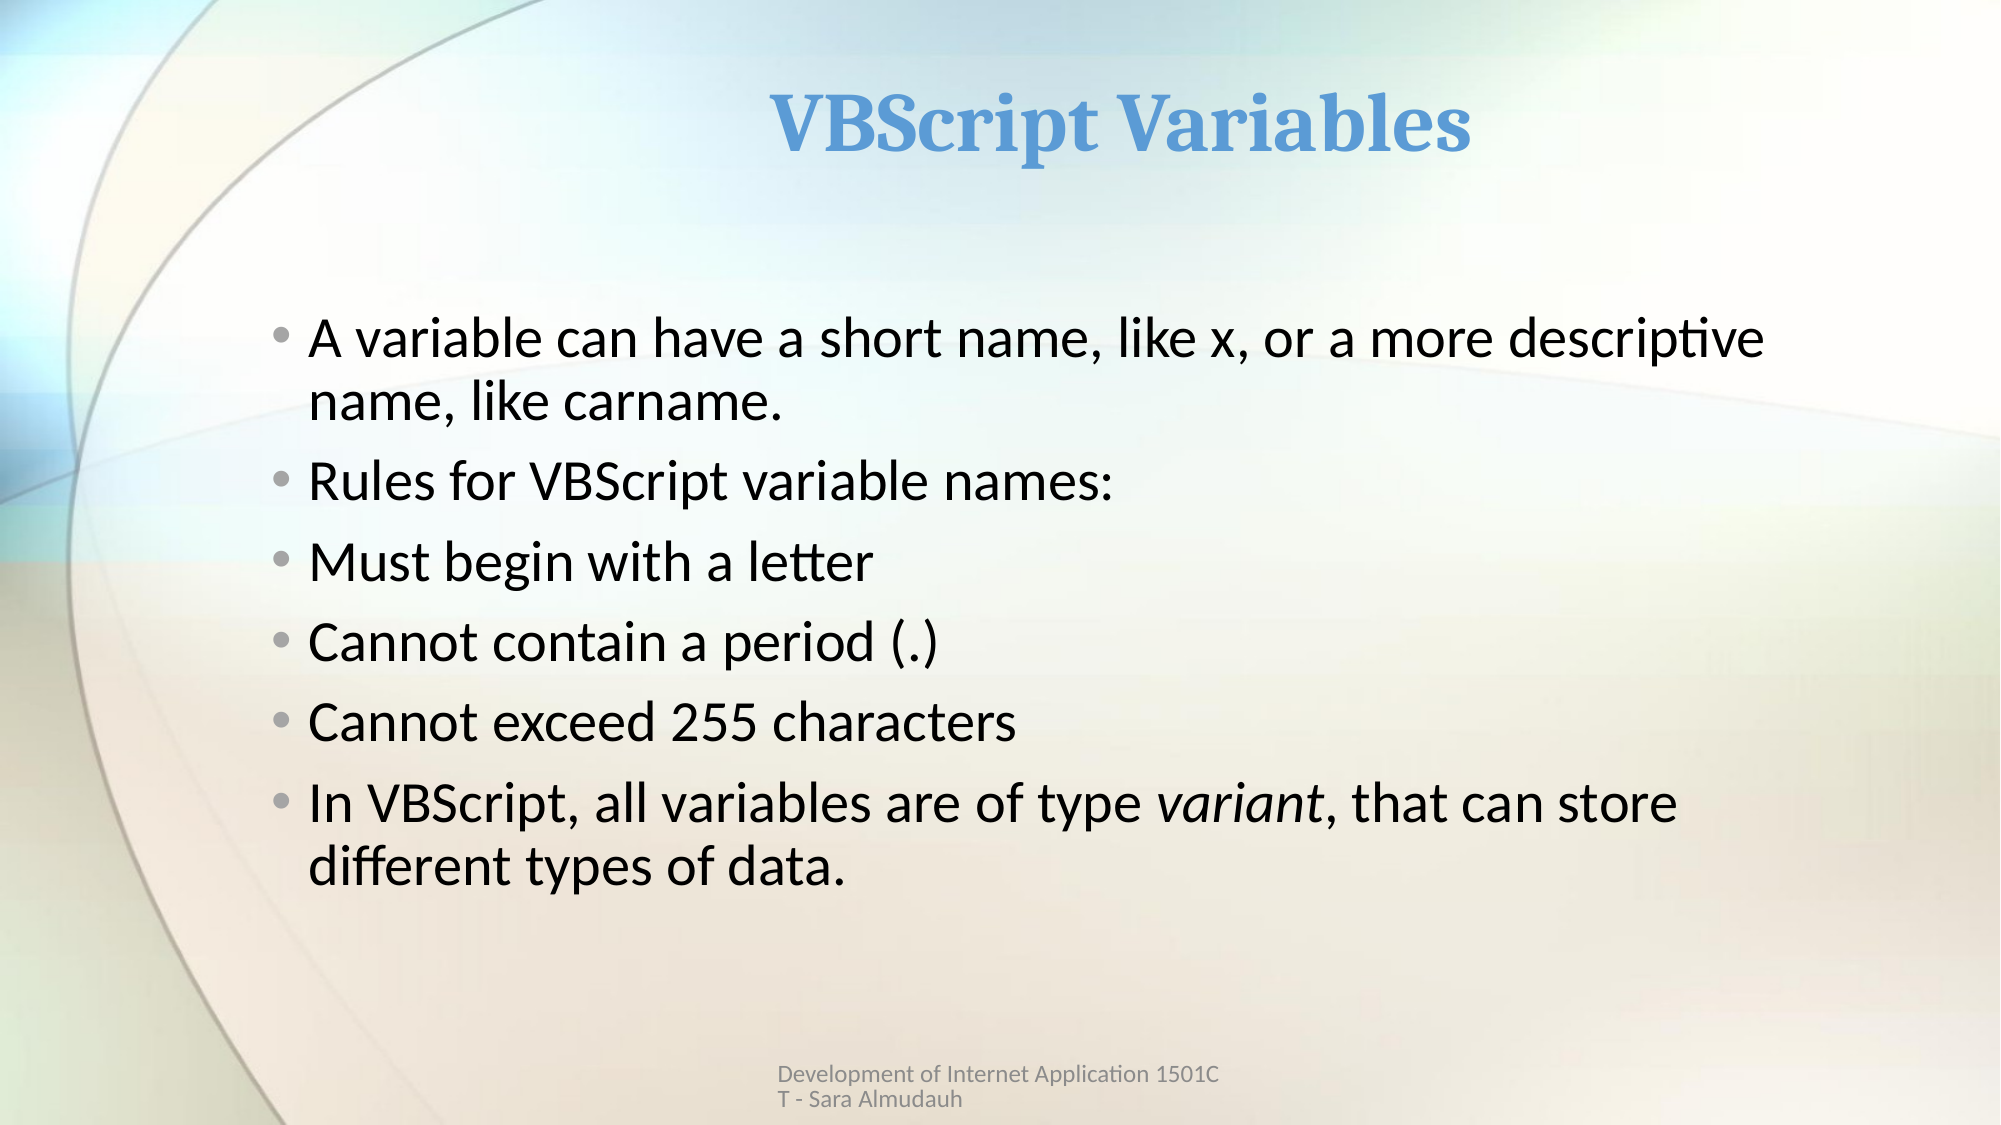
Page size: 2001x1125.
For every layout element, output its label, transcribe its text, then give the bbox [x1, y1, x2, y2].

footer Development of Internet Application 1501CT - Sara Almudauh [762, 1042, 1238, 1103]
list A variable can have a short name, like x, or a more descriptive name, like carname. Rules for VBScript variable names: Must begin with a letter Cannot contain a period (.) Cannot exceed 255 characters In VBScript, all variables are of type variant, that can store different types of data. [256, 299, 1863, 1014]
picture [0, 0, 2001, 1125]
title VBScript Variables [381, 59, 1863, 278]
